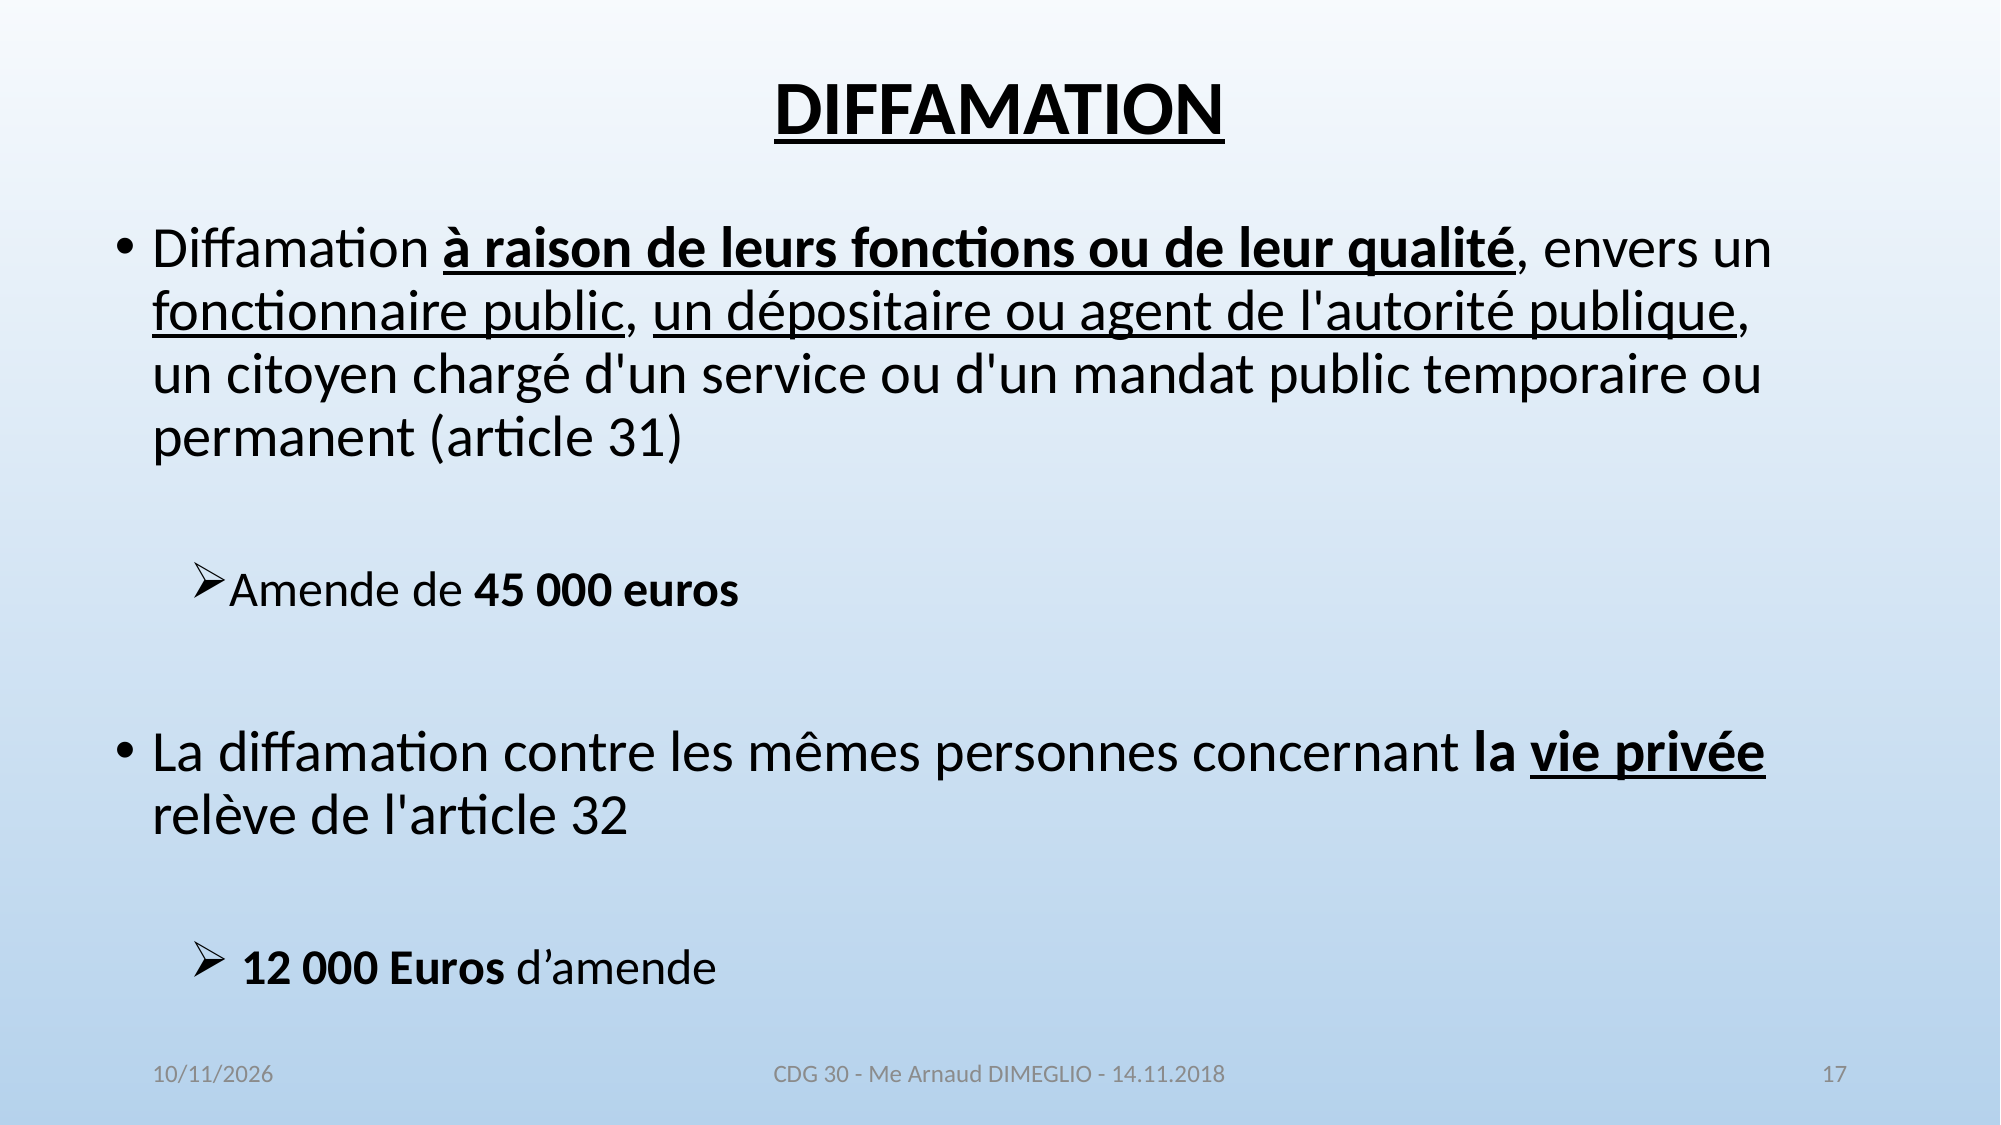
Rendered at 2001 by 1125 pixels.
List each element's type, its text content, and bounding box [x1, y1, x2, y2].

title DIFFAMATION [137, 59, 1863, 252]
footer CDG 30 - Me Arnaud DIMEGLIO - 14.11.2018 [662, 1042, 1338, 1103]
slide_number 17 [1412, 1042, 1863, 1103]
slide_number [137, 1042, 588, 1103]
list Diffamation à raison de leurs fonctions ou de leur qualité, envers un fonctionnaire public, un dépositaire ou agent de l'autorité publique, un citoyen chargé d'un service ou d'un mandat public temporaire ou permanent (article 31) Amende de 45 000 euros La diffamation contre les mêmes personnes concernant la vie privée relève de l'article 32 12 000 Euros d’amende [99, 210, 1825, 1066]
